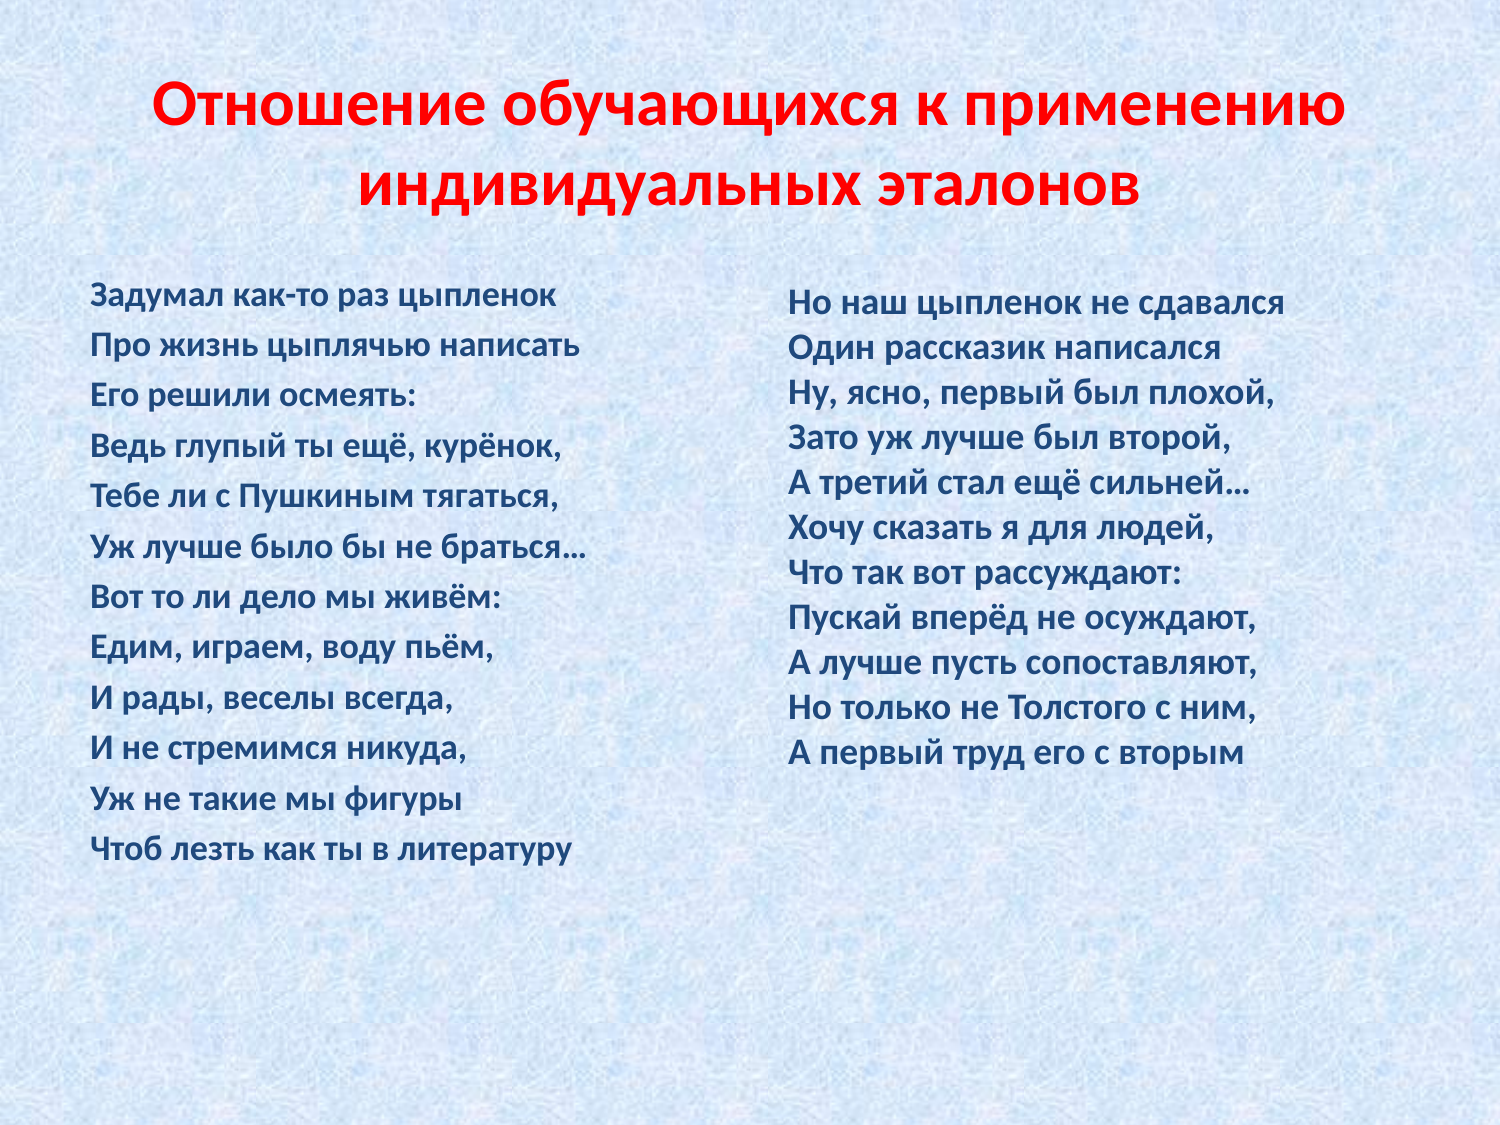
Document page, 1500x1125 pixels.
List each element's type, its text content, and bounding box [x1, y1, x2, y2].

text_box Но наш цыпленок не сдавался Один рассказик написался Ну, ясно, первый был плохой, Зато уж лучше был второй, А третий стал ещё сильней… Хочу сказать я для людей, Что так вот рассуждают: Пускай вперёд не осуждают, А лучше пусть сопоставляют, Но только не Толстого с ним, А первый труд его с вторым [773, 269, 1430, 780]
list Задумал как-то раз цыпленок Про жизнь цыплячью написать Его решили осмеять: Ведь глупый ты ещё, курёнок, Тебе ли с Пушкиным тягаться, Уж лучше было бы не браться… Вот то ли дело мы живём: Едим, играем, воду пьём, И рады, веселы всегда, И не стремимся никуда, Уж не такие мы фигуры Чтоб лезть как ты в литературу [75, 262, 657, 891]
picture [0, 0, 1500, 1125]
title Отношение обучающихся к применению индивидуальных эталонов [75, 45, 1425, 233]
